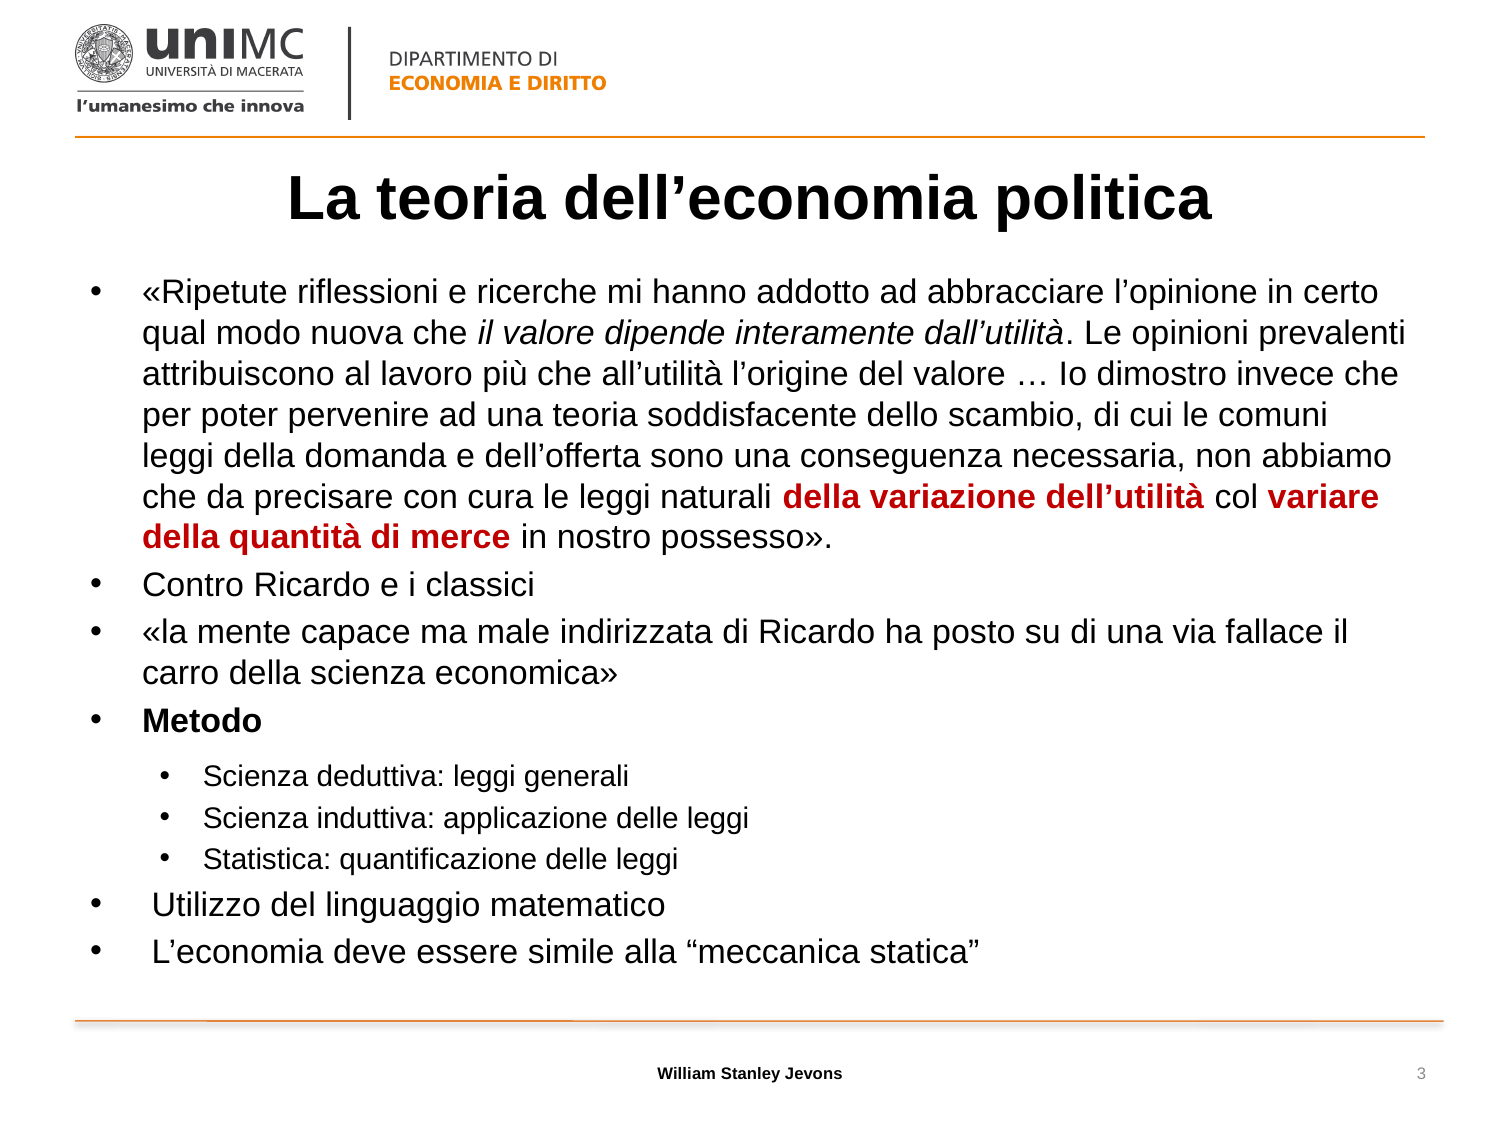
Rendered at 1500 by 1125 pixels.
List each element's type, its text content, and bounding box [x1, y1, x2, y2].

list «Ripetute riflessioni e ricerche mi hanno addotto ad abbracciare l’opinione in certo qual modo nuova che il valore dipende interamente dall’utilità. Le opinioni prevalenti attribuiscono al lavoro più che all’utilità l’origine del valore … Io dimostro invece che per poter pervenire ad una teoria soddisfacente dello scambio, di cui le comuni leggi della domanda e dell’offerta sono una conseguenza necessaria, non abbiamo che da precisare con cura le leggi naturali della variazione dell’utilità col variare della quantità di merce in nostro possesso». Contro Ricardo e i classici «la mente capace ma male indirizzata di Ricardo ha posto su di una via fallace il carro della scienza economica» Metodo Scienza deduttiva: leggi generali Scienza induttiva: applicazione delle leggi Statistica: quantificazione delle leggi Utilizzo del linguaggio matematico L’economia deve essere simile alla “meccanica statica” [75, 262, 1425, 1005]
footer William Stanley Jevons [512, 1042, 988, 1103]
slide_number 3 [1091, 1042, 1442, 1103]
title La teoria dell’economia politica [75, 149, 1425, 241]
picture [75, 24, 1425, 138]
